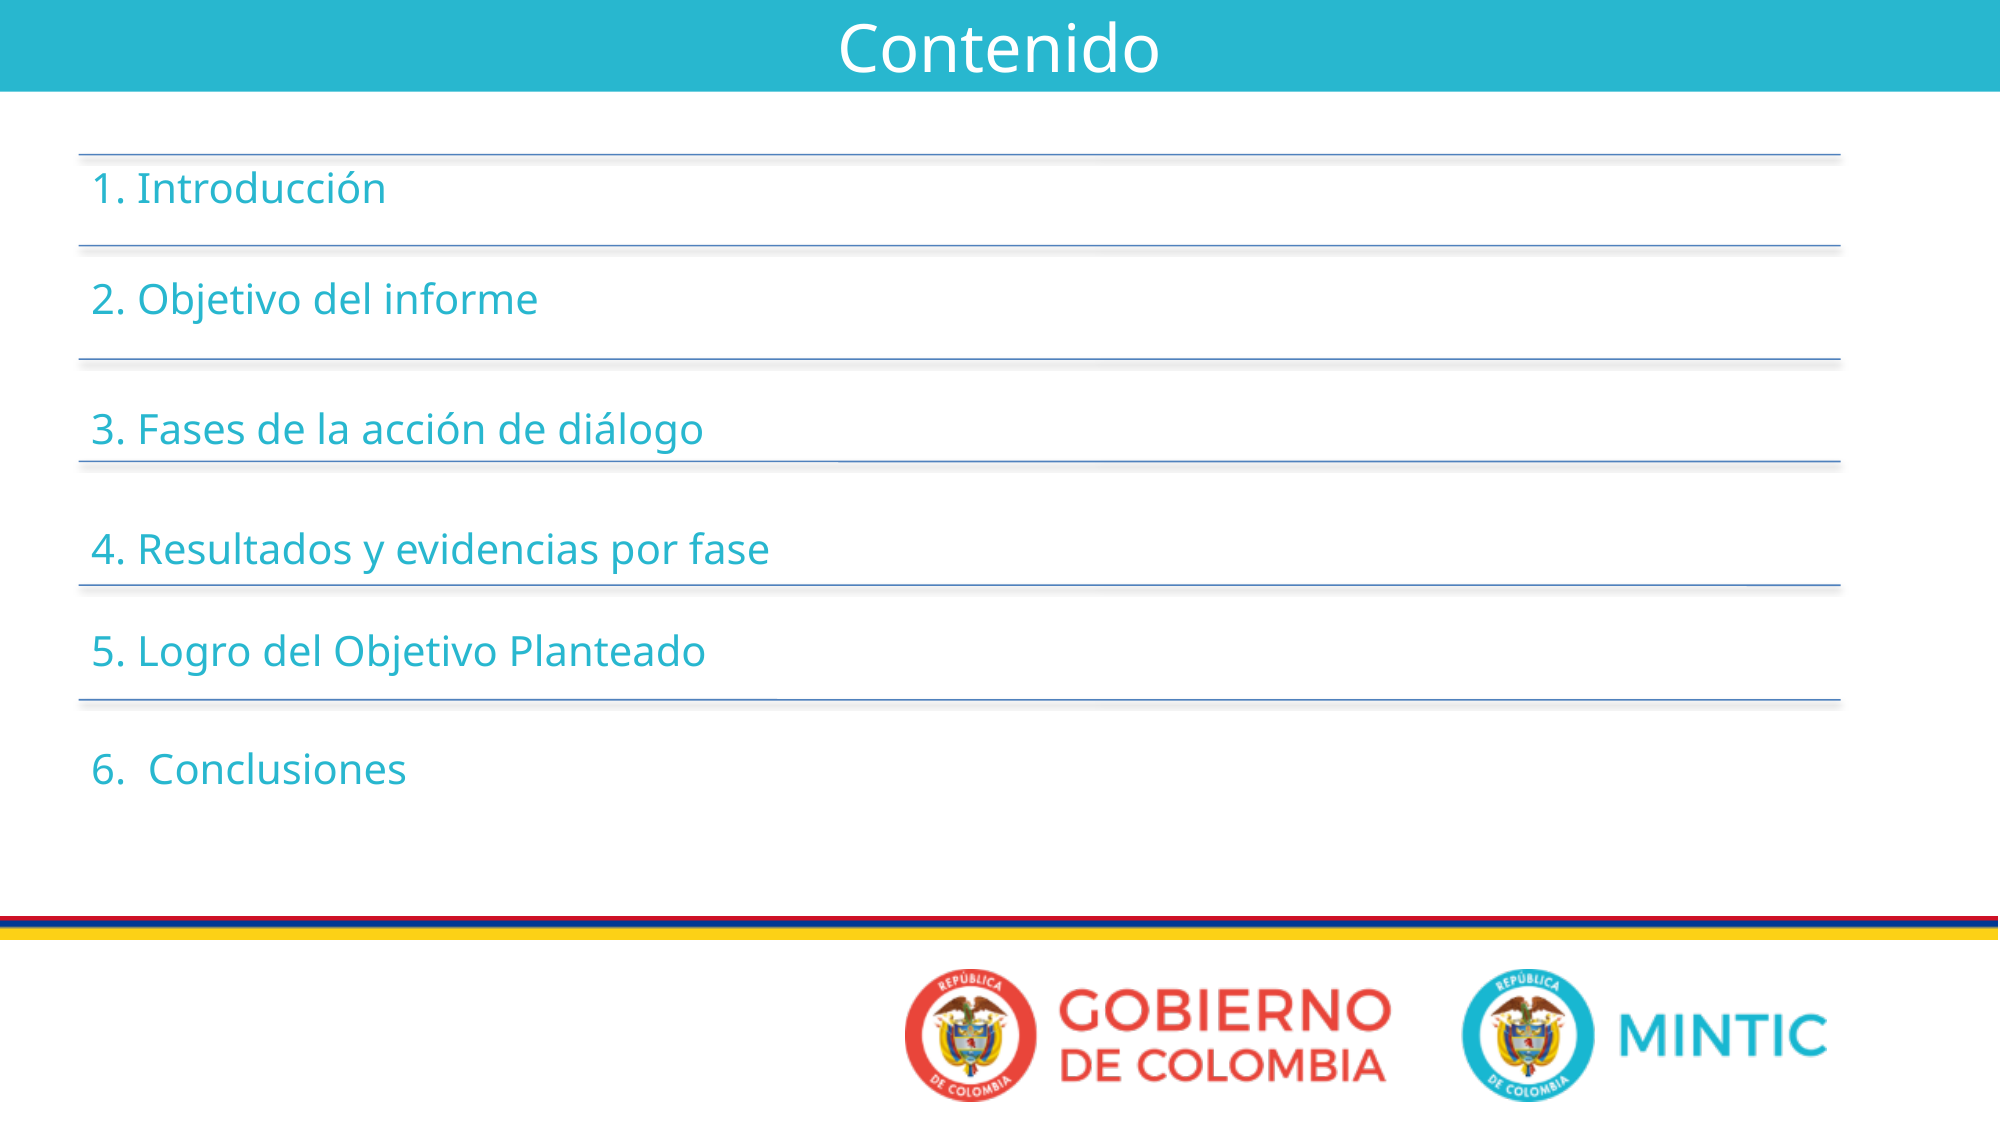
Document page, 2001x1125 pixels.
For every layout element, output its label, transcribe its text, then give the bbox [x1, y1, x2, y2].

picture [0, 916, 78, 940]
picture [905, 970, 1827, 1102]
picture [1842, 916, 1998, 940]
text_box Contenido [0, 0, 2000, 94]
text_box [78, 153, 1842, 970]
